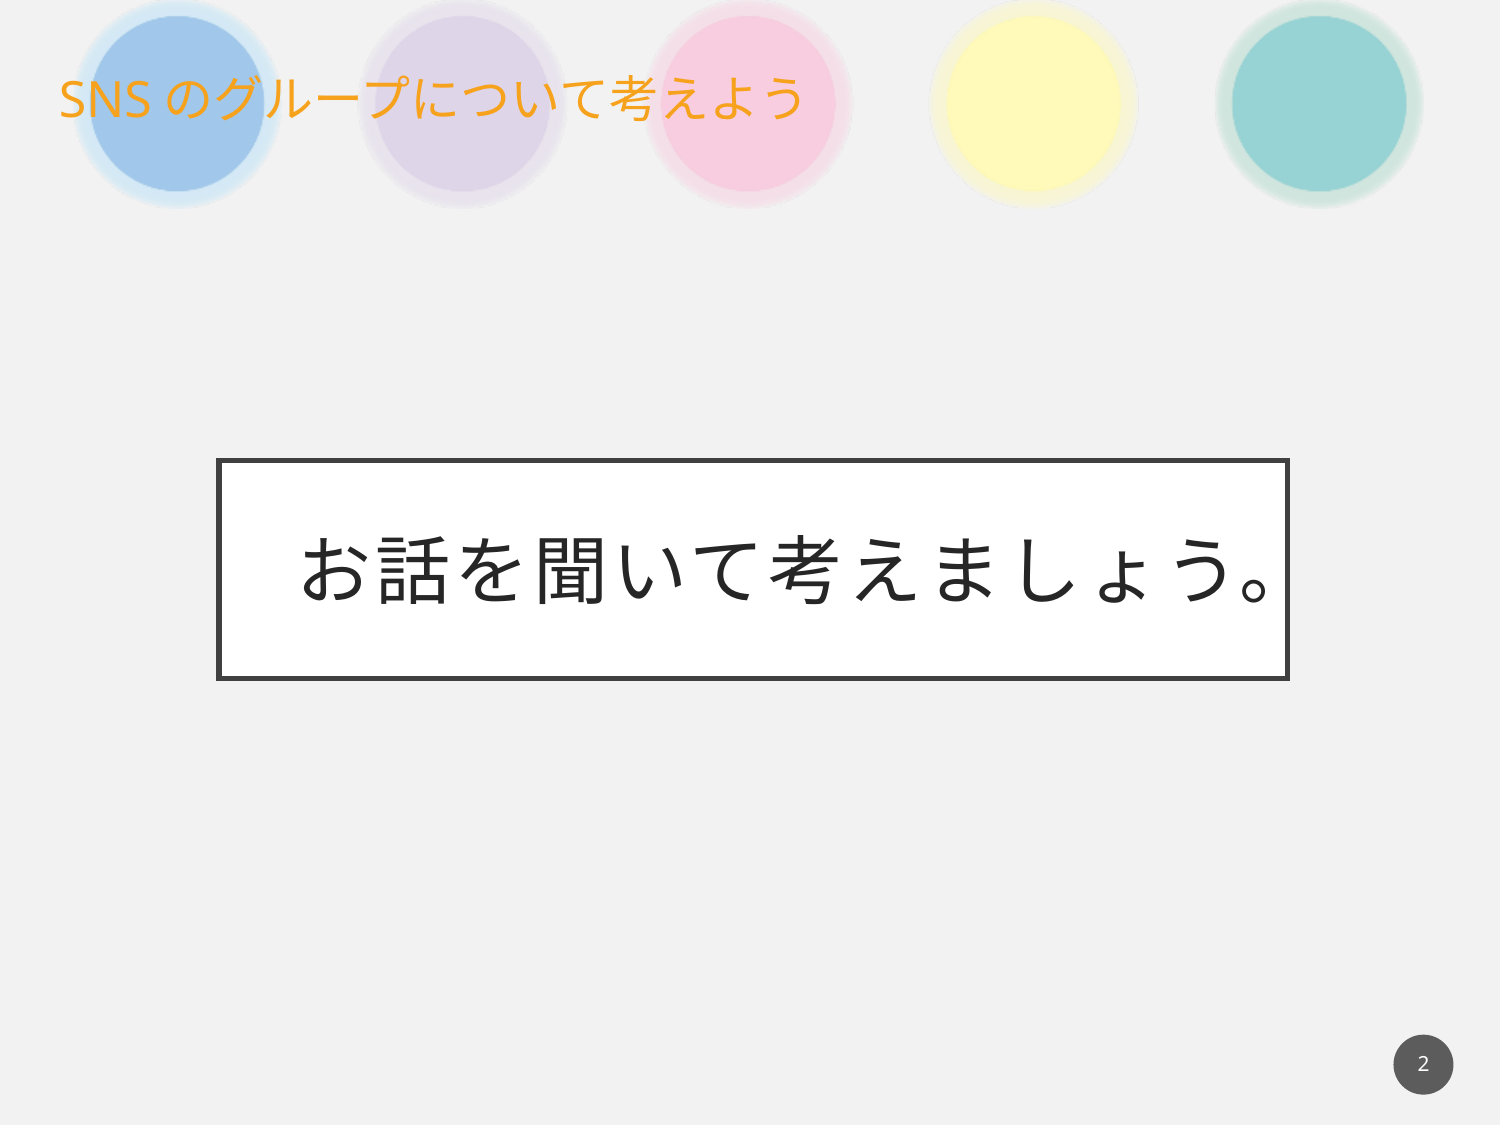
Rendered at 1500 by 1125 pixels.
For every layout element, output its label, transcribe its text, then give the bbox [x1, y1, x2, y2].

picture [73, 102, 79, 113]
title お話を聞いて考えましょう。 [216, 458, 1290, 681]
slide_number 2 [1393, 1034, 1454, 1095]
picture [73, 0, 1424, 209]
